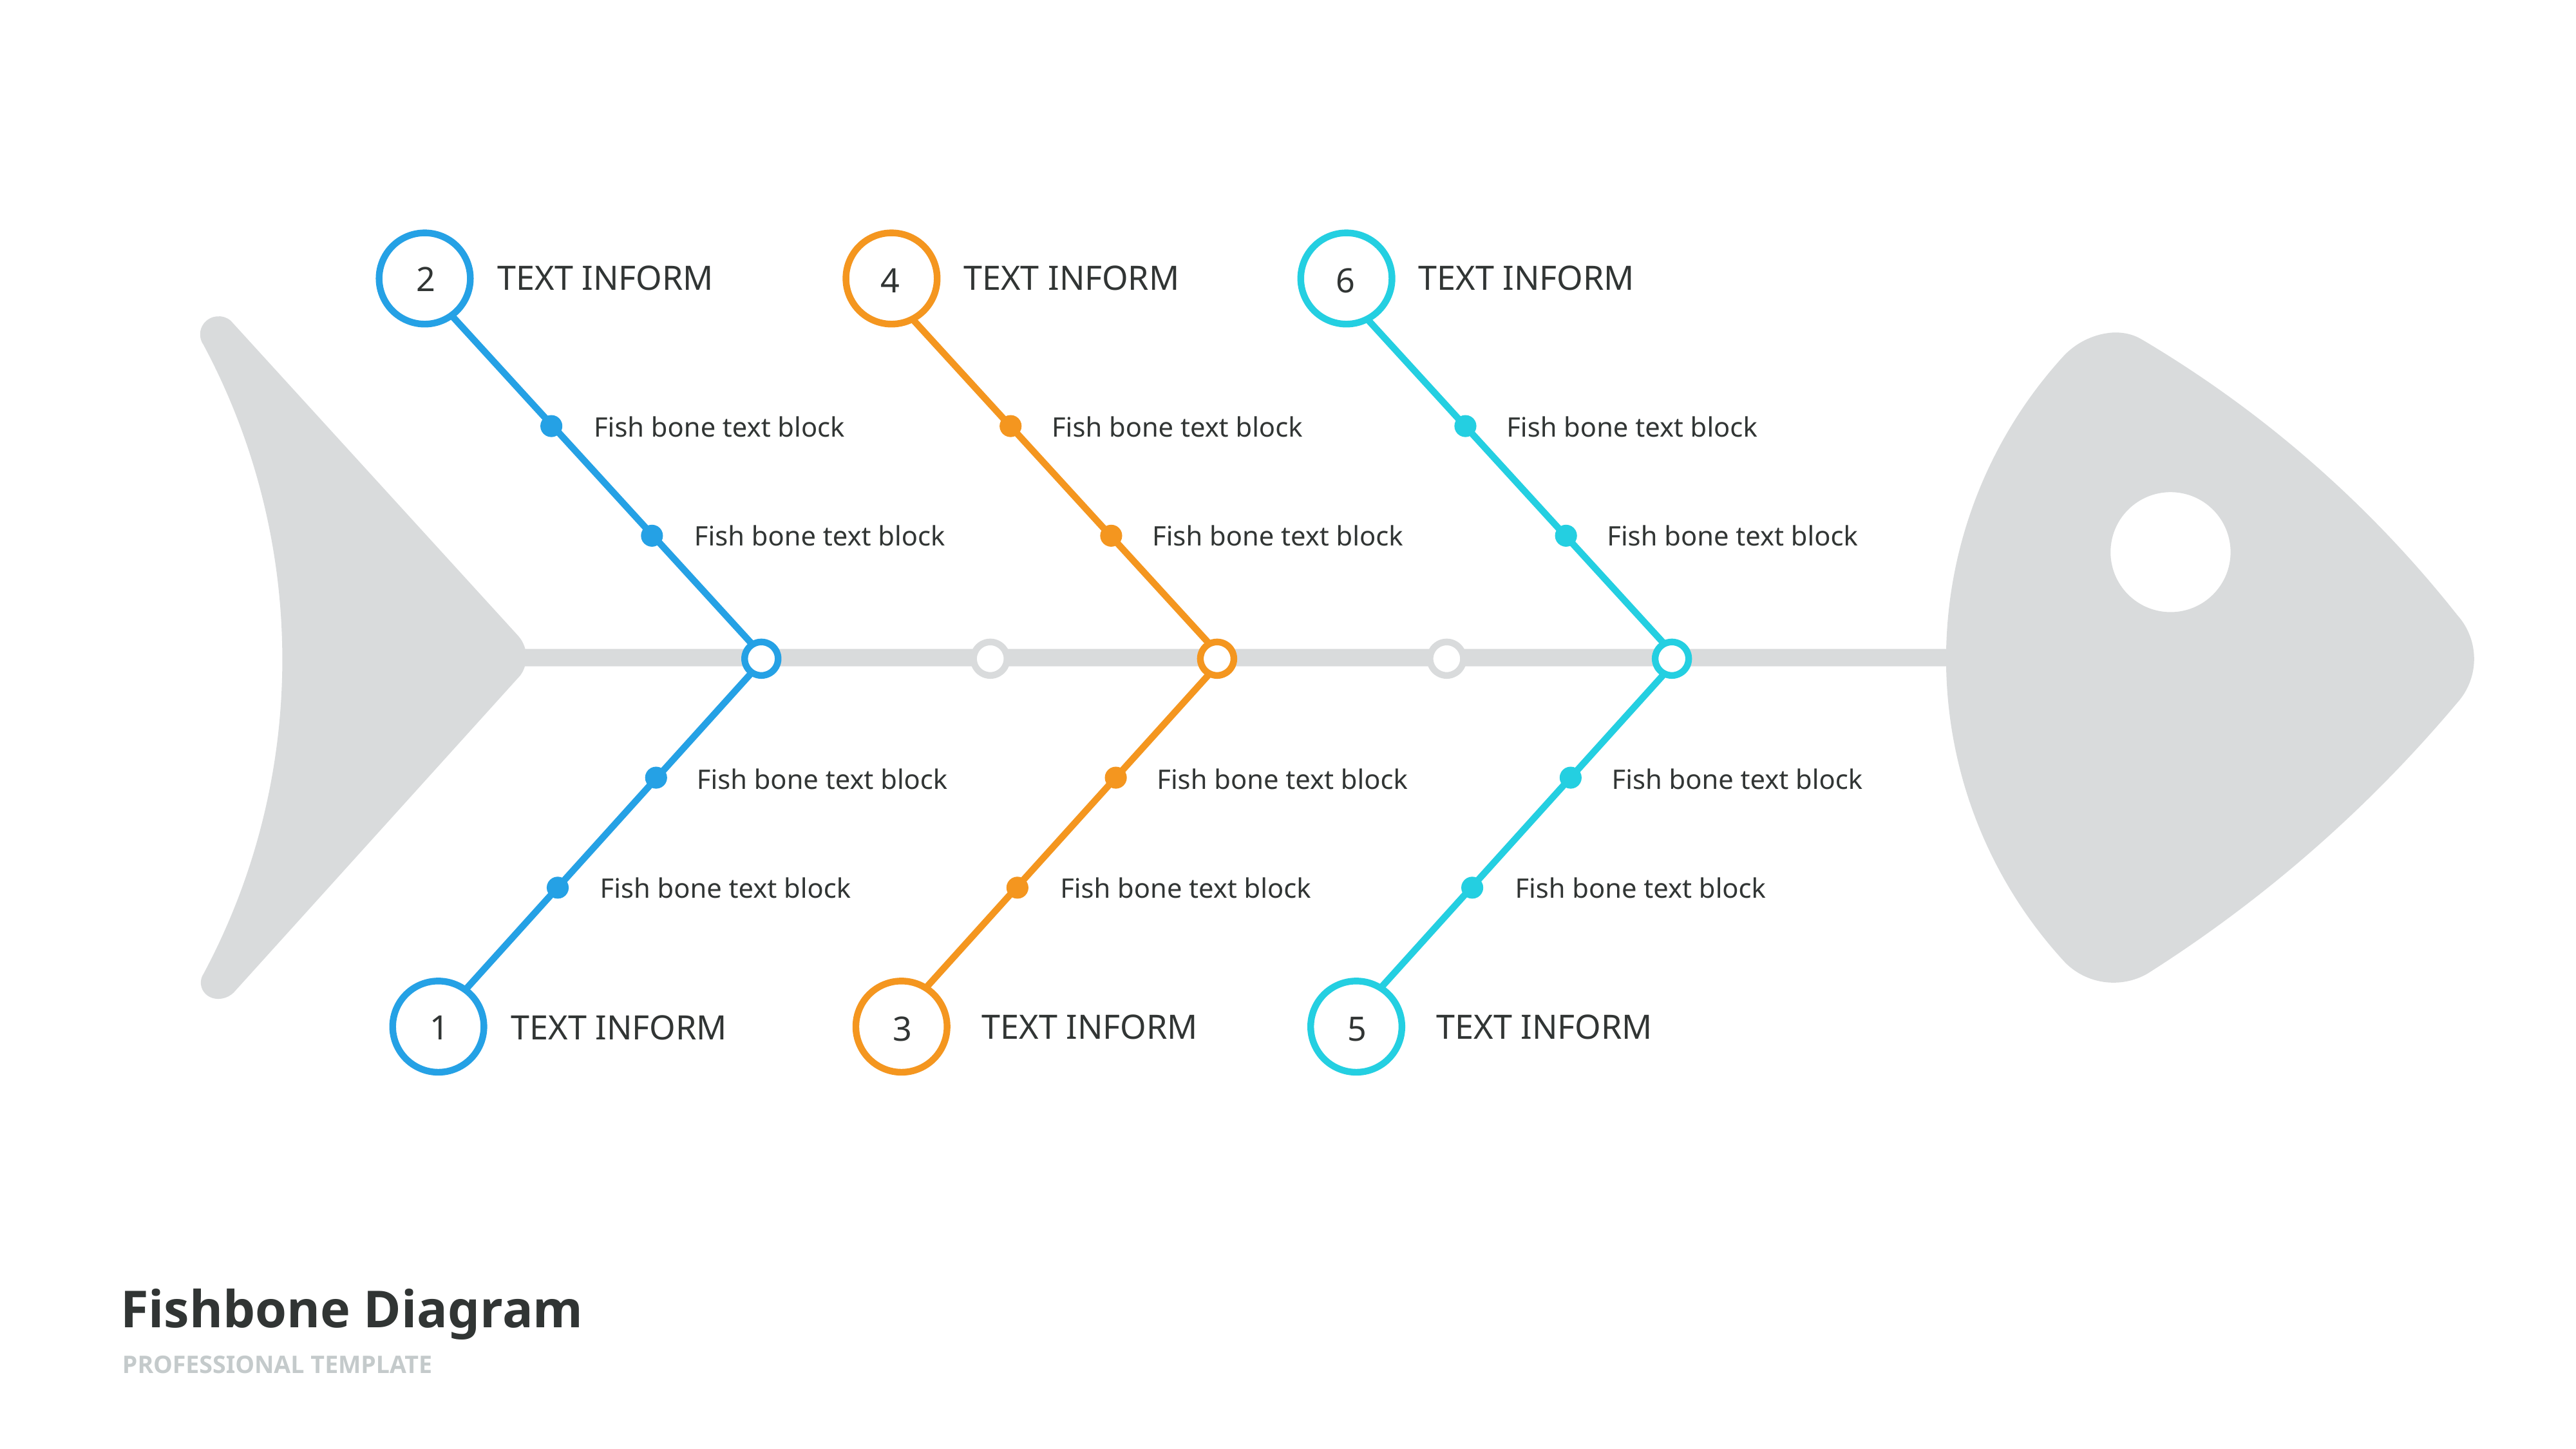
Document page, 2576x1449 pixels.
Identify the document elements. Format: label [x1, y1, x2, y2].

text_box [200, 232, 2474, 1072]
